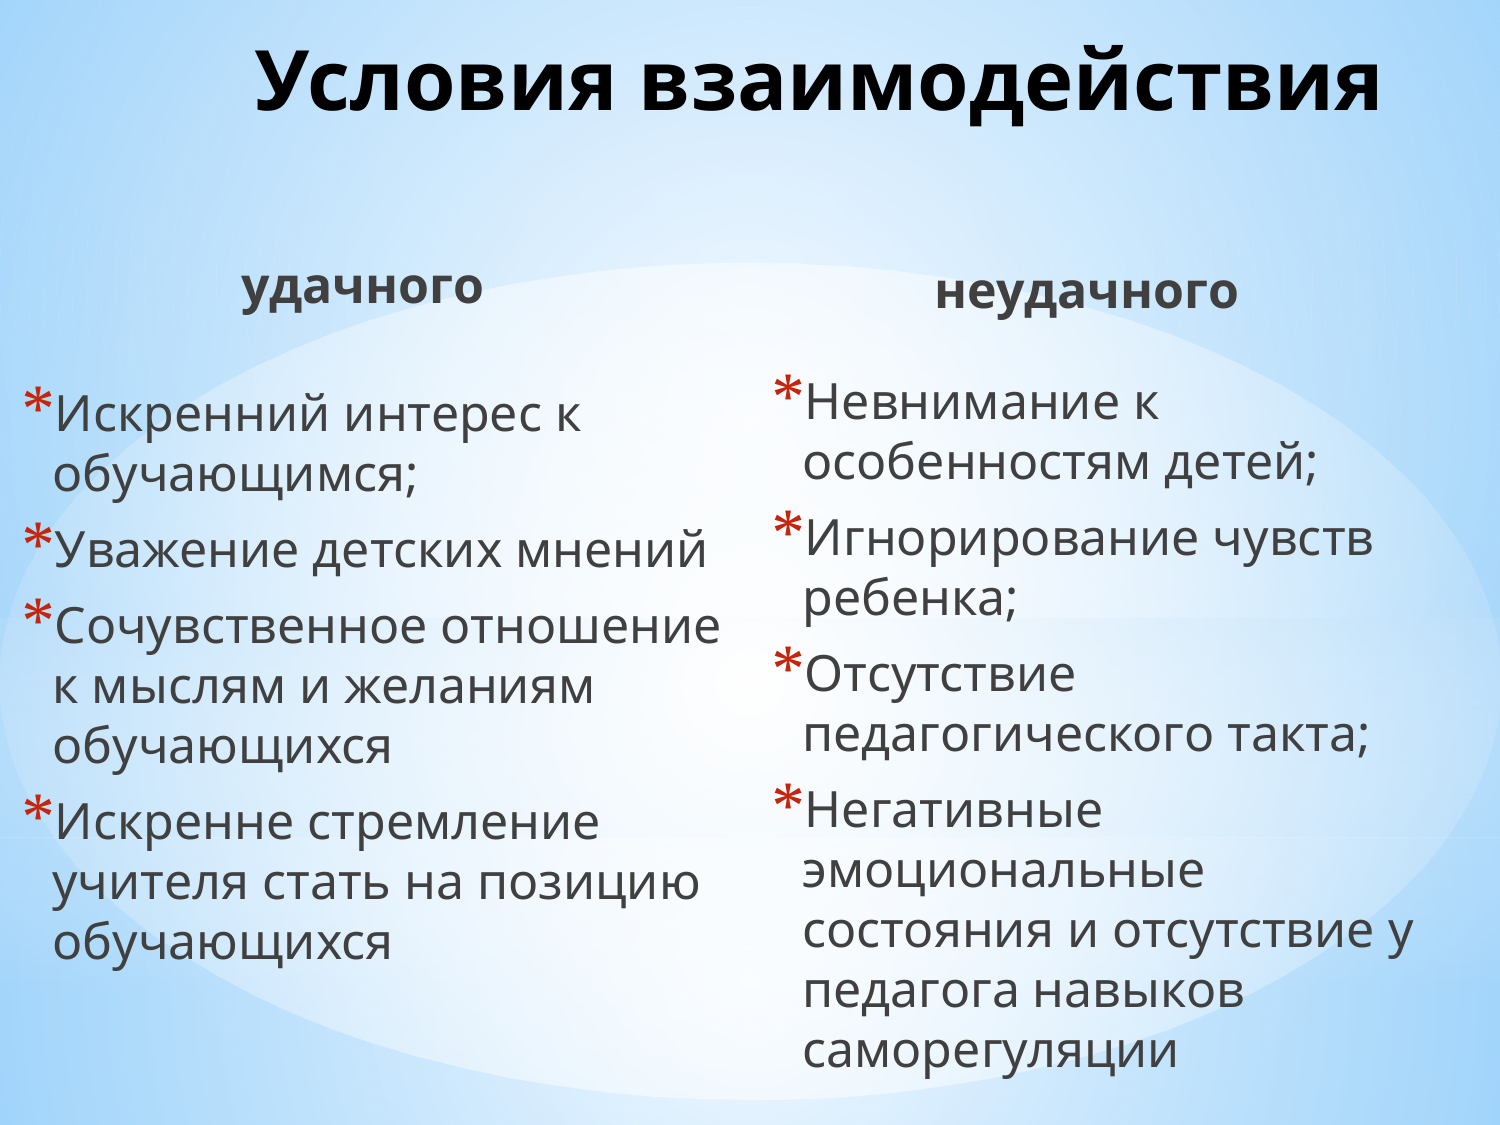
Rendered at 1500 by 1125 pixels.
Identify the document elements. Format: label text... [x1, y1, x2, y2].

list Искренний интерес к обучающимся; Уважение детских мнений Сочувственное отношение к мыслям и желаниям обучающихся Искренне стремление учителя стать на позицию обучающихся [0, 373, 739, 1095]
list неудачного [762, 219, 1412, 327]
title Условия взаимодействия [230, 19, 1400, 161]
list удачного [88, 219, 638, 373]
list Невнимание к особенностям детей; Игнорирование чувств ребенка; Отсутствие педагогического такта; Негативные эмоциональные состояния и отсутствие у педагога навыков саморегуляции [749, 361, 1448, 1083]
